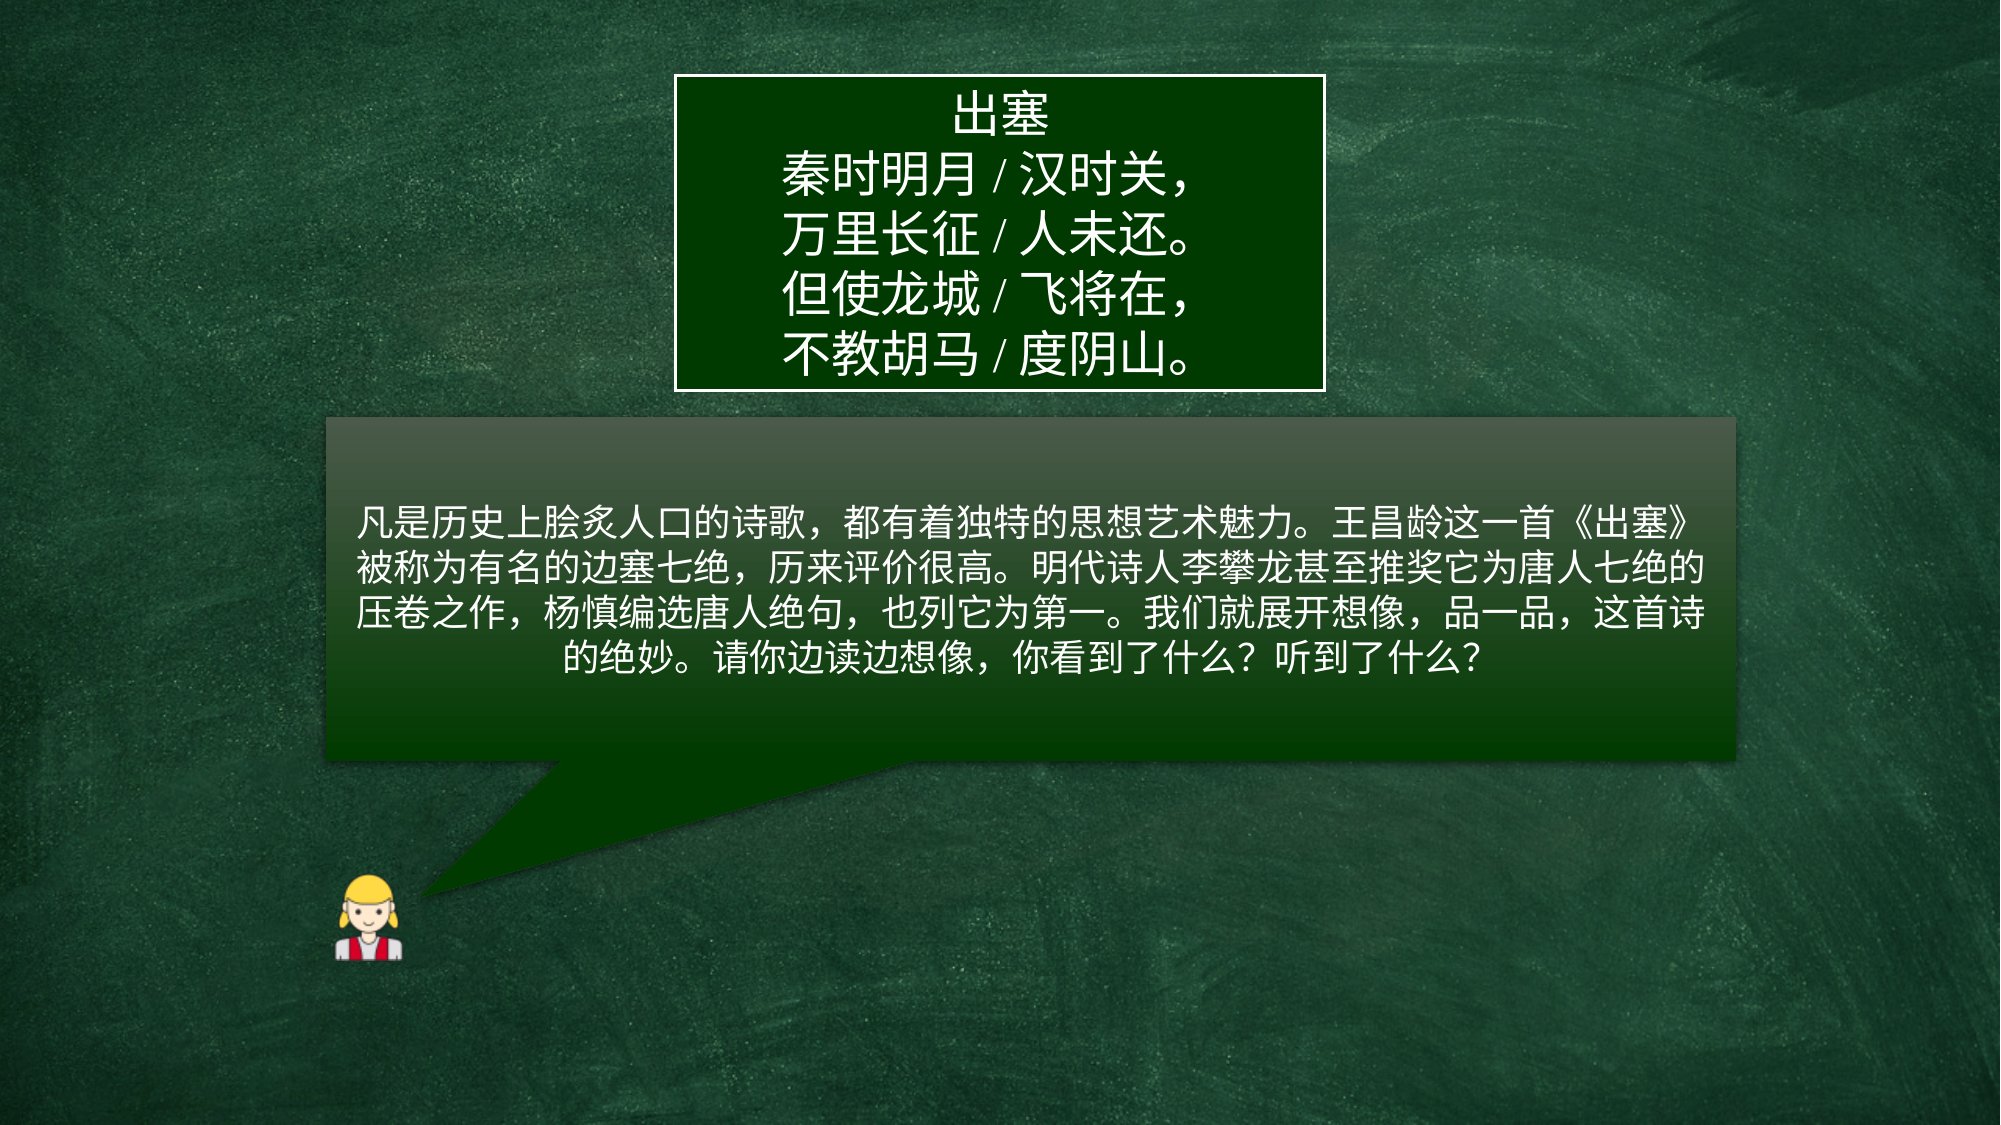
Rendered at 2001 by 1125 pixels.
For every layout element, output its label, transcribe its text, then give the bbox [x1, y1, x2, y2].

text_box 出塞 秦时明月/汉时关， 万里长征/人未还。 但使龙城/飞将在， 不教胡马/度阴山。 [674, 74, 1326, 392]
picture [0, 0, 2000, 1125]
text_box 凡是历史上脍炙人口的诗歌，都有着独特的思想艺术魅力。王昌龄这一首《出塞》被称为有名的边塞七绝，历来评价很高。明代诗人李攀龙甚至推奖它为唐人七绝的压卷之作，杨慎编选唐人绝句，也列它为第一。我们就展开想像，品一品，这首诗的绝妙。请你边读边想像，你看到了什么？听到了什么？ [325, 416, 1737, 899]
